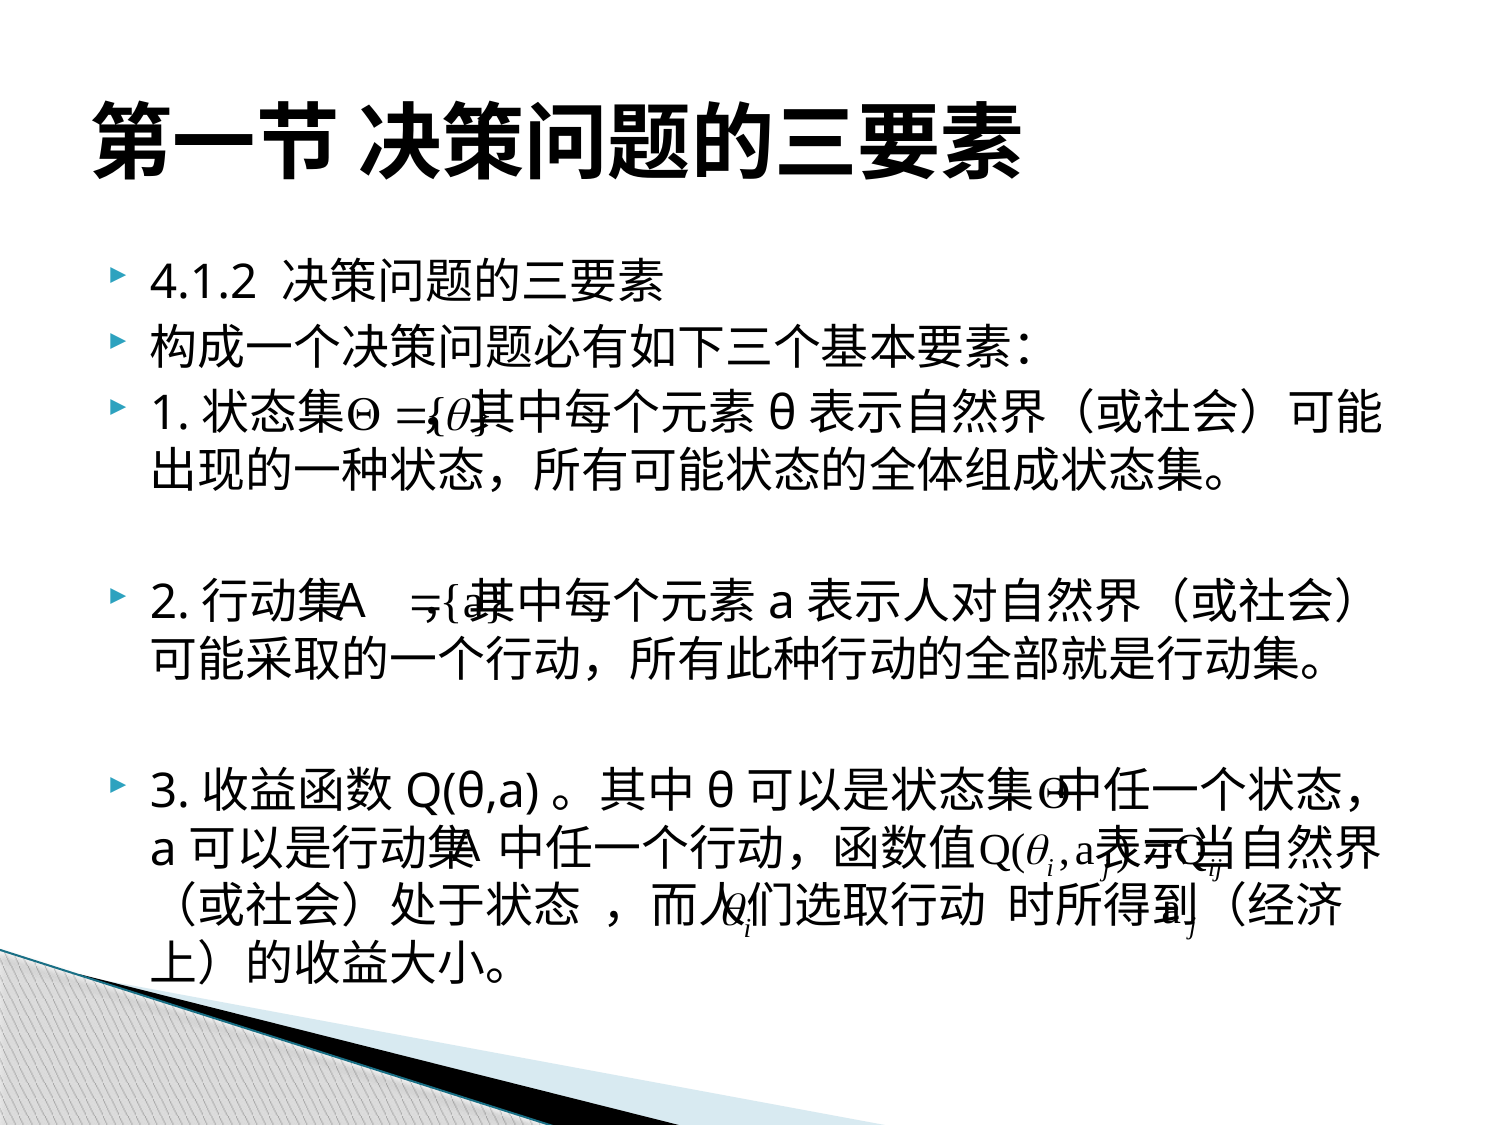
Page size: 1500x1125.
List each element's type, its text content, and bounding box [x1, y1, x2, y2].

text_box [1154, 878, 1208, 950]
title 第一节 决策问题的三要素 [75, 45, 1425, 233]
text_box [327, 573, 511, 638]
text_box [339, 386, 499, 451]
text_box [972, 820, 1232, 891]
list 4.1.2 决策问题的三要素 构成一个决策问题必有如下三个基本要素： 1.状态集 ，其中每个元素θ表示自然界（或社会）可能出现的一种状态，所有可能状态的全体组成状态集。 2.行动集 ，其中每个元素a表示人对自然界（或社会）可能采取的一个行动，所有此种行动的全部就是行动集。 3.收益函数Q(θ,a)。其中θ可以是状态集 中任一个状态，a可以是行动集 中任一个行动，函数值 表示当自然界（或社会）处于状态 ，而人们选取行动 时所得到（经济上）的收益大小。 [75, 243, 1425, 1125]
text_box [714, 877, 763, 950]
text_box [445, 820, 516, 869]
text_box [1031, 767, 1081, 820]
